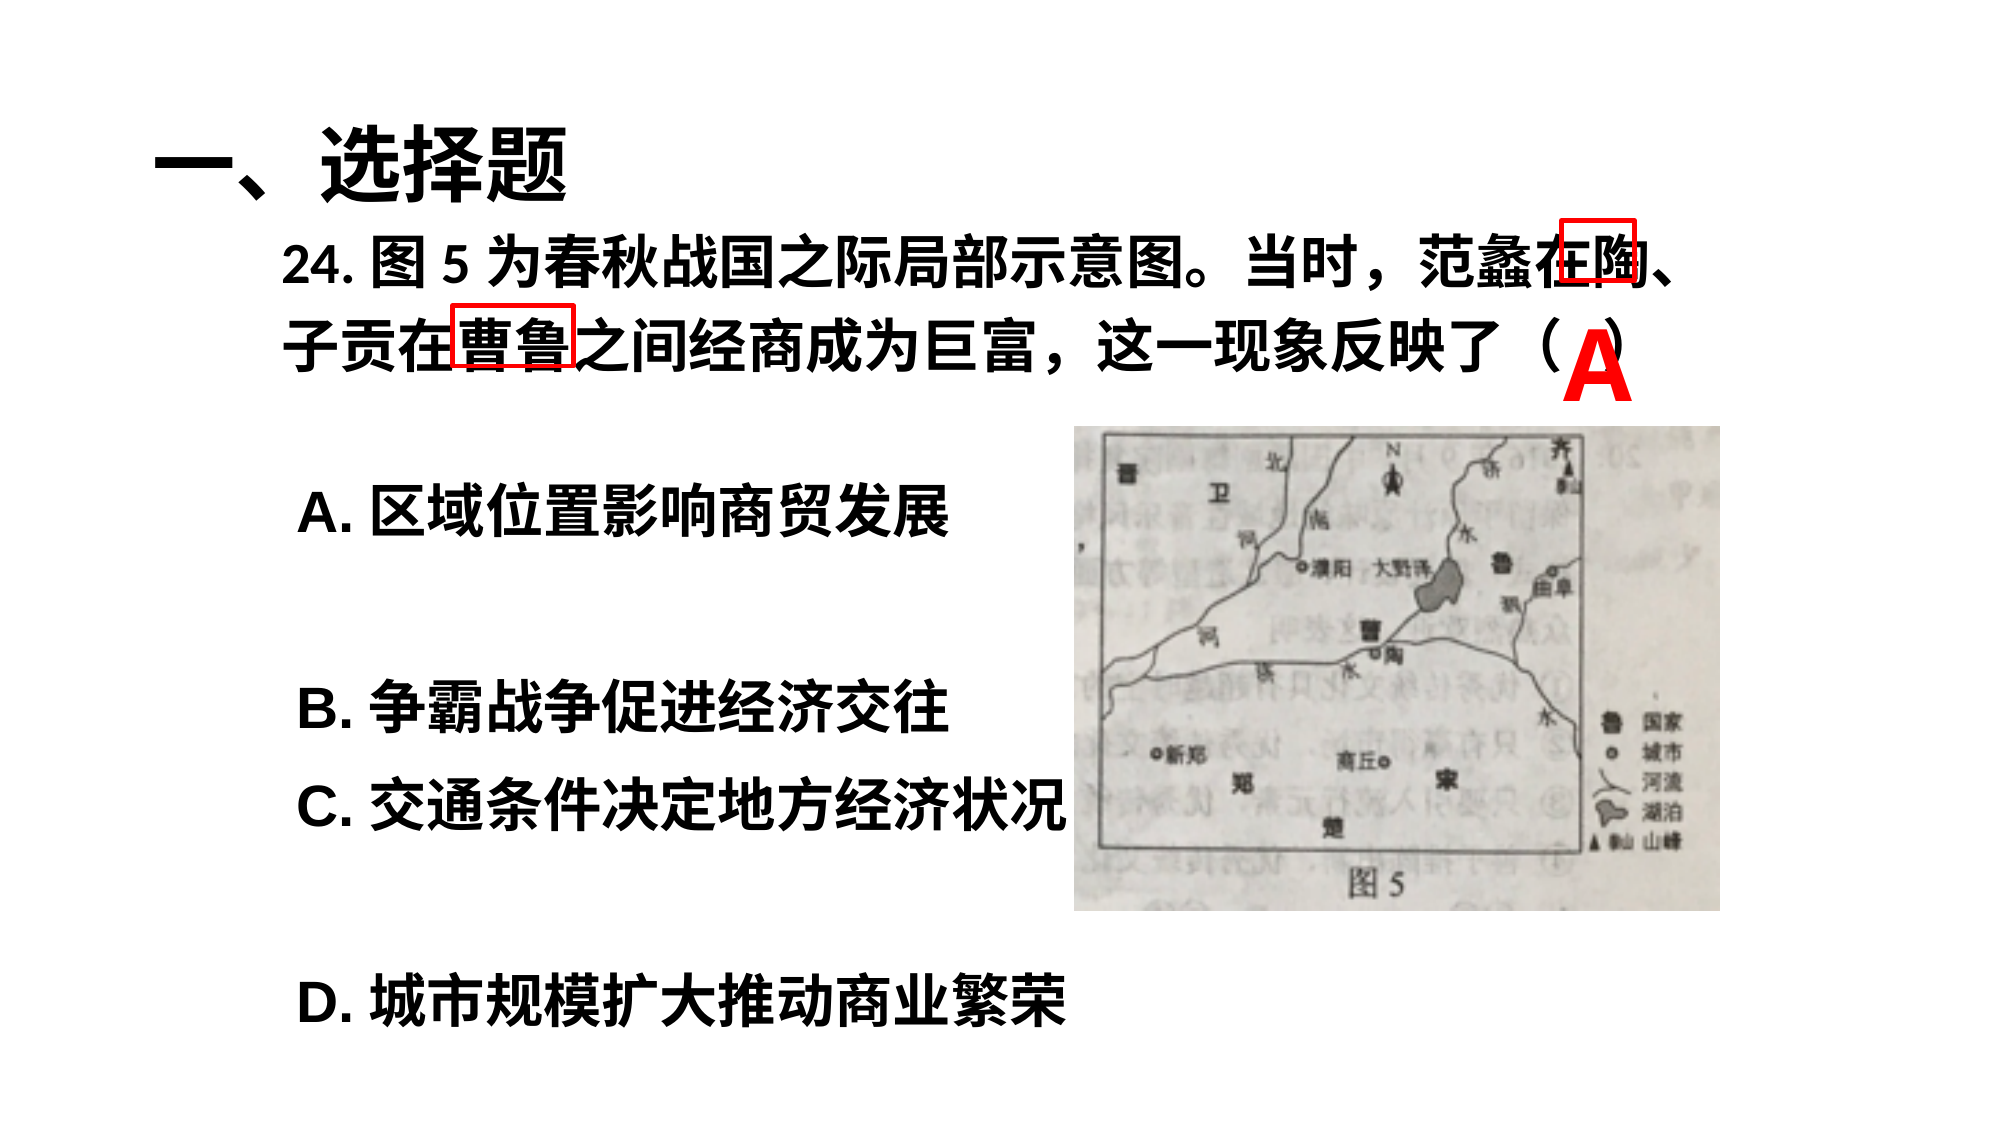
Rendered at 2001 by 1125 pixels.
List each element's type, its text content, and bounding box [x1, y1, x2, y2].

list 24.图5为春秋战国之际局部示意图。当时，范蠡在陶、子贡在曹鲁之间经商成为巨富，这一现象反映了（ ） [266, 203, 1746, 394]
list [1074, 426, 1720, 911]
title 一、选择题 [137, 59, 1863, 278]
text_box [1561, 220, 1635, 281]
text_box [452, 305, 574, 367]
text_box A [1548, 293, 1648, 426]
text_box A.区域位置影响商贸发展 B.争霸战争促进经济交往 C.交通条件决定地方经济状况 D.城市规模扩大推动商业繁荣 [281, 438, 1101, 1042]
